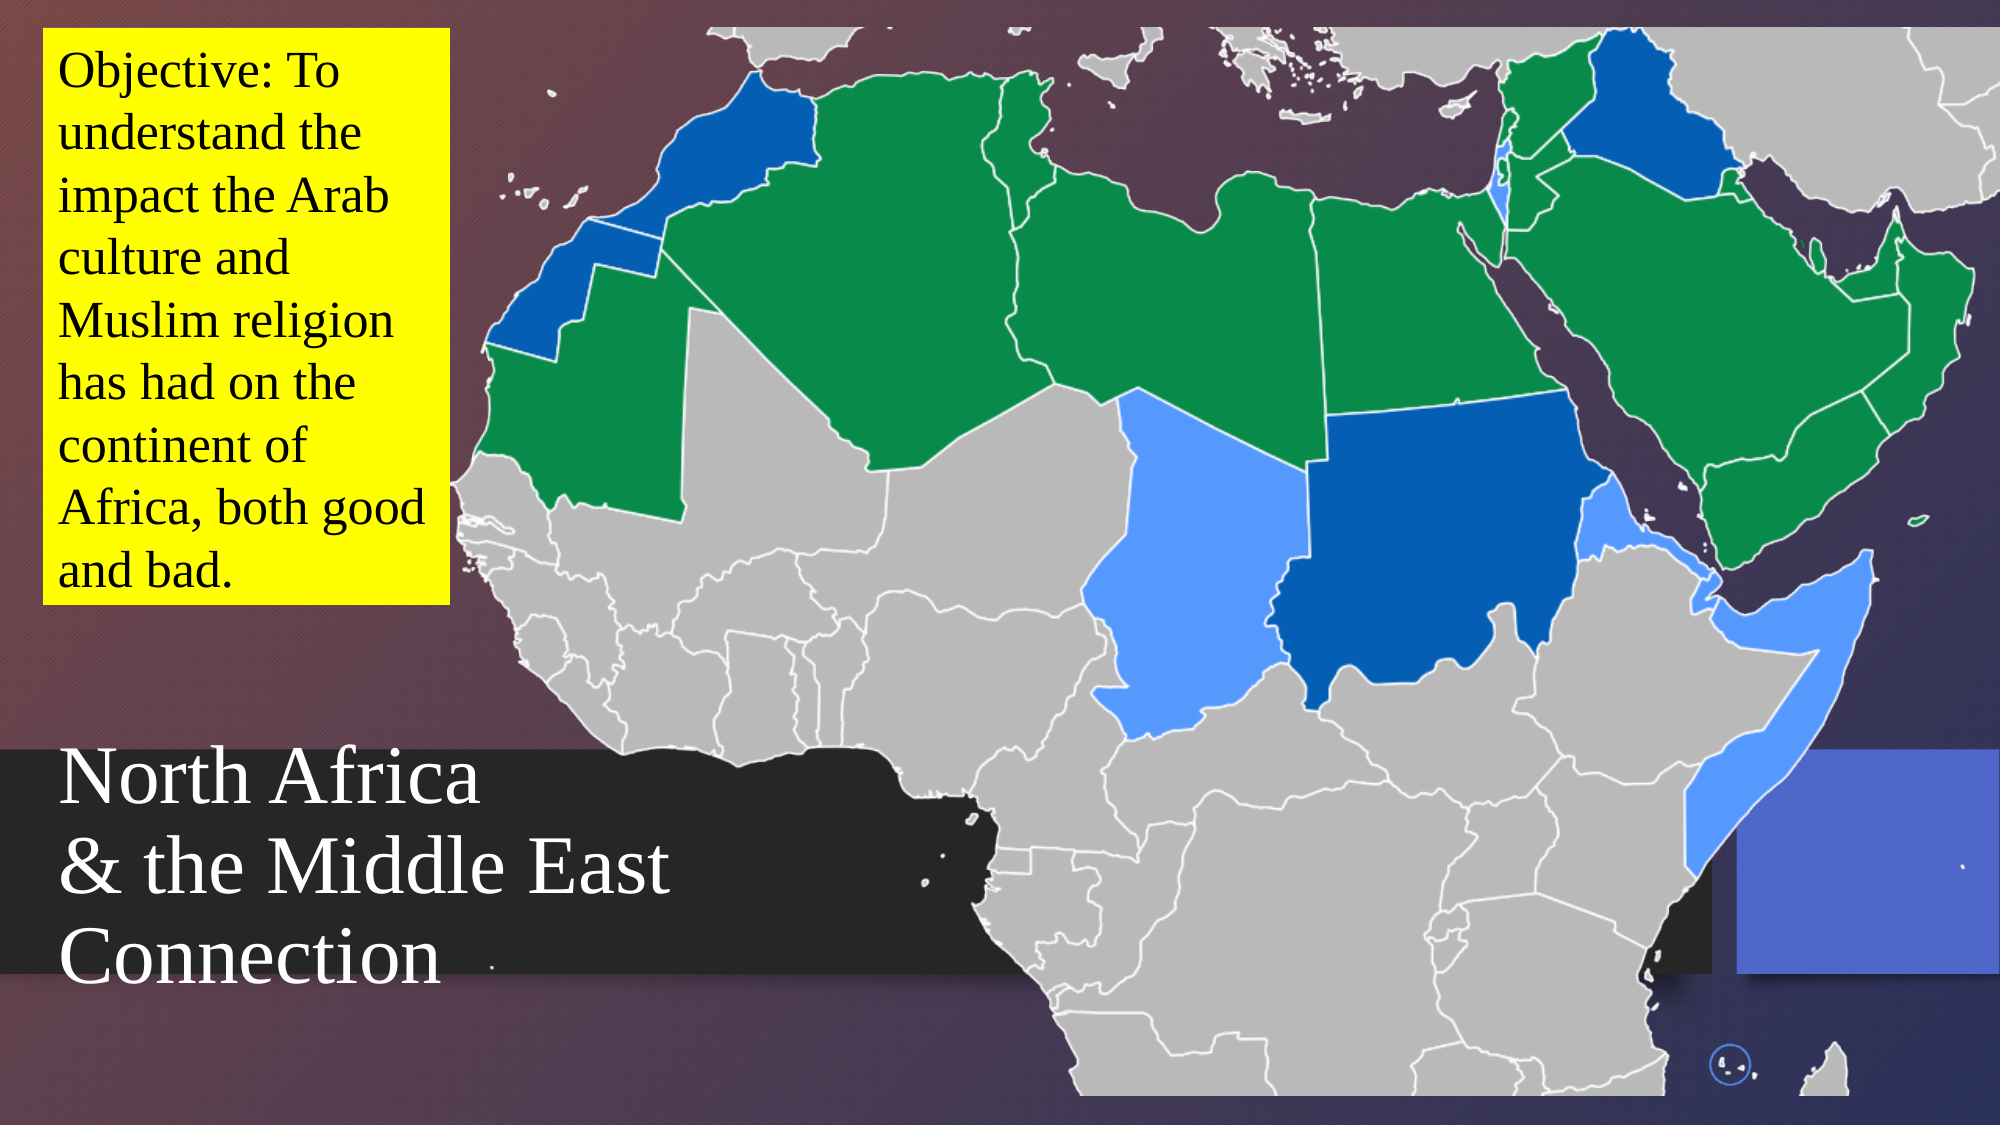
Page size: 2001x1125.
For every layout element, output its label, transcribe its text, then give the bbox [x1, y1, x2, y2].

picture [0, 27, 2000, 1096]
text_box Objective: To understand the impact the Arab culture and Muslim religion has had on the continent of Africa, both good and bad. [43, 27, 421, 605]
title North Africa & the Middle East Connection [43, 719, 421, 1010]
